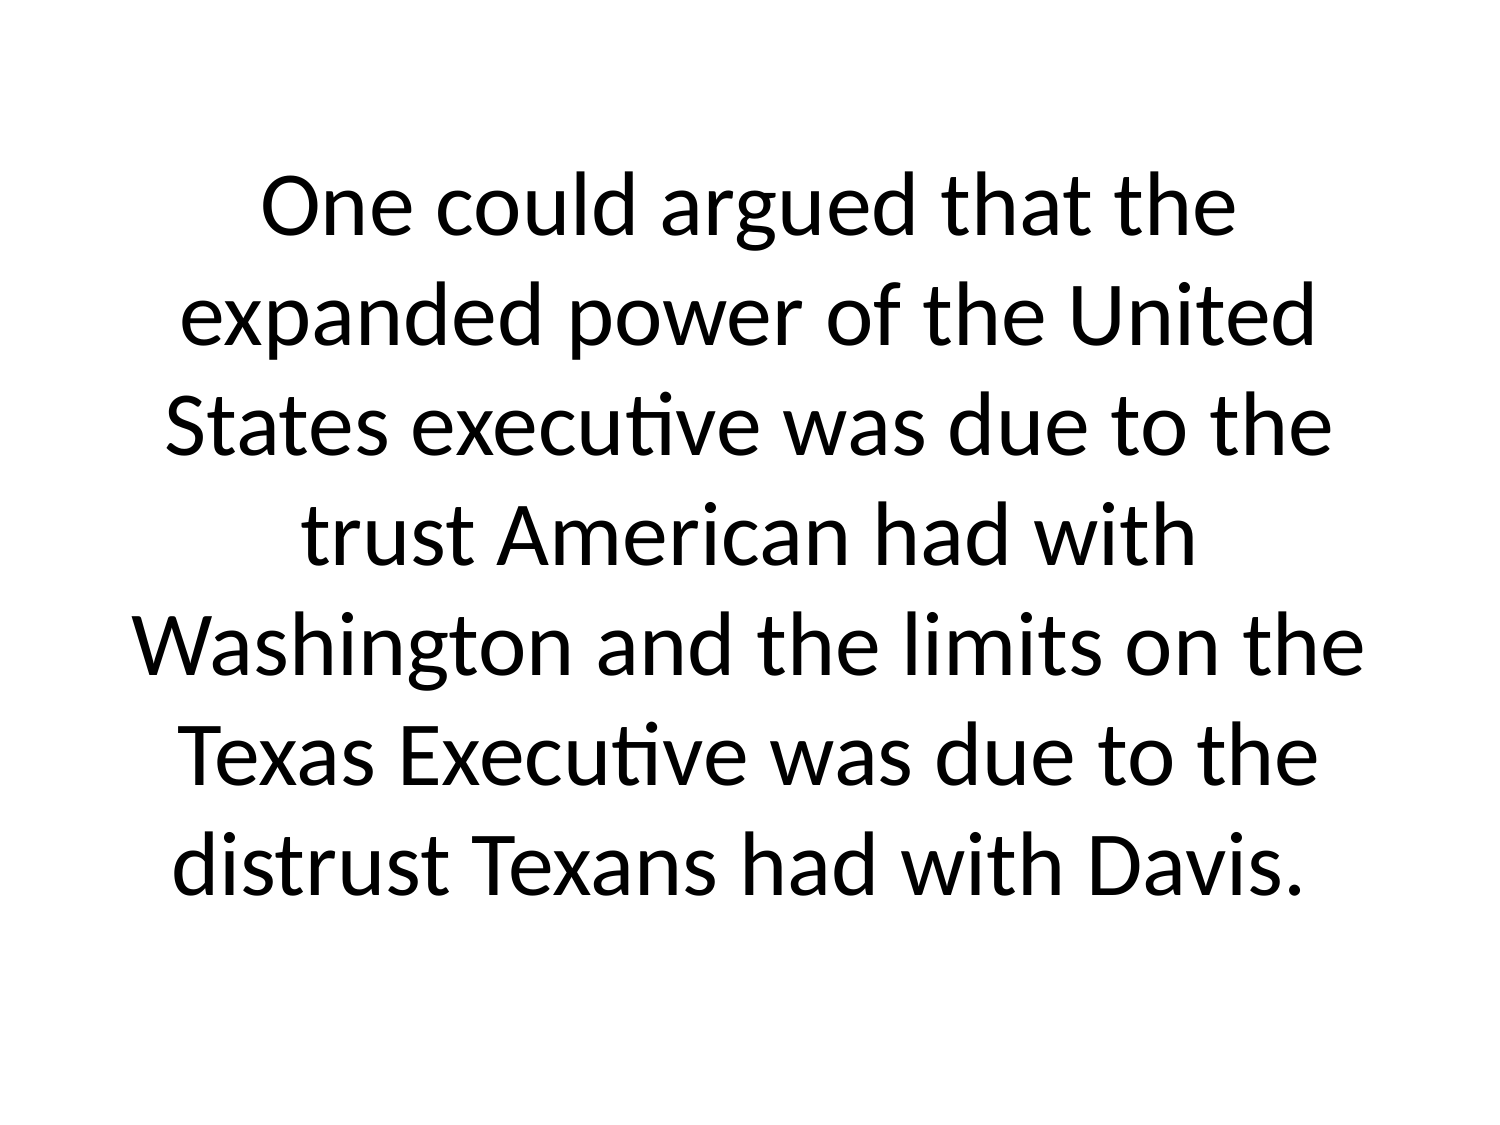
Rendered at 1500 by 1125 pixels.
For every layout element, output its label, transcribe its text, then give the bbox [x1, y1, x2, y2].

title One could argued that the expanded power of the United States executive was due to the trust American had with Washington and the limits on the Texas Executive was due to the distrust Texans had with Davis. [74, 44, 1426, 1013]
